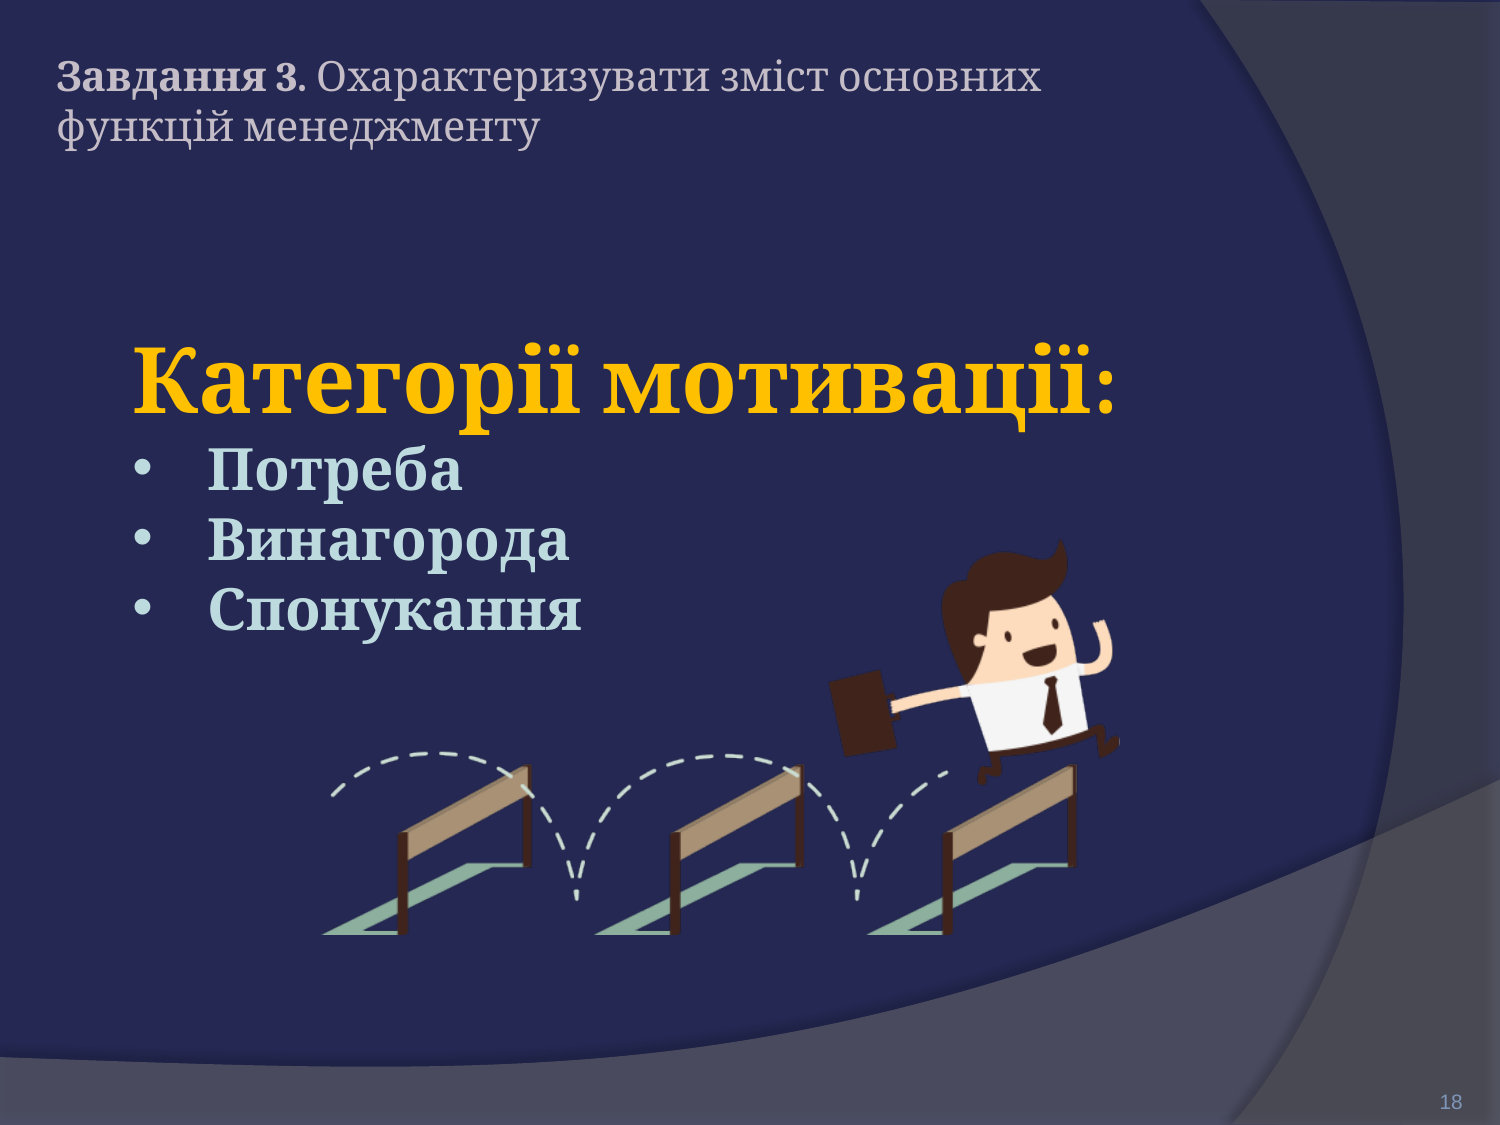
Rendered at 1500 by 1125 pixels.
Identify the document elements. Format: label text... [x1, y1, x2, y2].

text_box Категорії мотивації: Потреба Винагорода Спонукання [117, 314, 1134, 650]
text_box Завдання 3. Охарактеризувати зміст основних функцій менеджменту [41, 42, 1214, 158]
picture [312, 538, 1133, 935]
slide_number 18 [1337, 1053, 1463, 1114]
